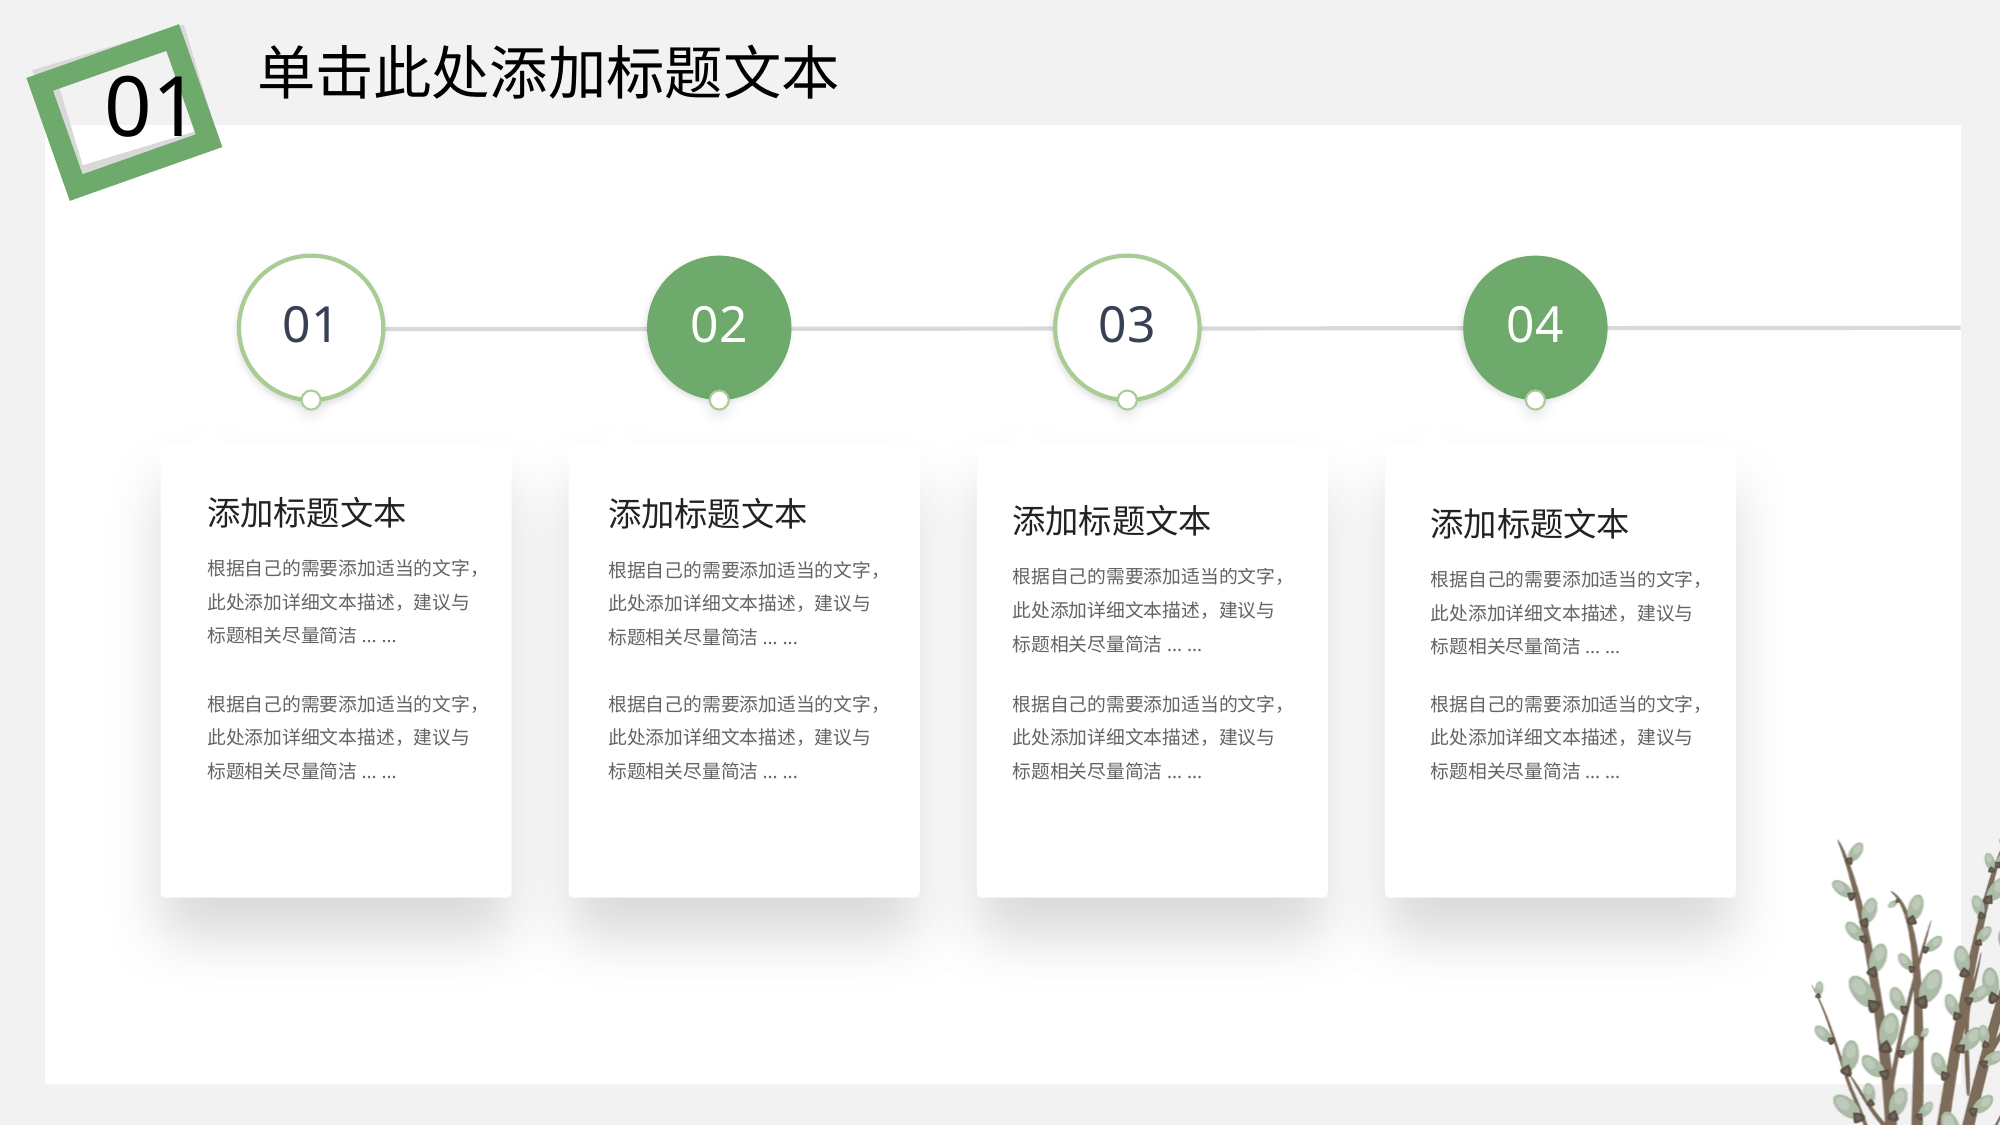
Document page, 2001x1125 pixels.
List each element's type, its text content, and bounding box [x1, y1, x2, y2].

text_box 02 [646, 255, 792, 327]
text_box 单击此处添加标题文本 [242, 29, 855, 114]
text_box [568, 422, 920, 898]
text_box [709, 389, 730, 411]
text_box 03 [1054, 255, 1201, 327]
text_box 03 [1054, 330, 1200, 400]
text_box [1117, 389, 1138, 411]
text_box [160, 422, 512, 898]
text_box [1525, 389, 1546, 411]
text_box 02 [646, 330, 792, 400]
text_box 04 [1462, 255, 1609, 327]
text_box 04 [1462, 330, 1609, 400]
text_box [976, 422, 1328, 898]
picture [1771, 782, 2000, 1125]
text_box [1384, 422, 1737, 898]
text_box 01 [90, 45, 215, 160]
text_box 01 [238, 255, 384, 400]
text_box [300, 389, 322, 411]
